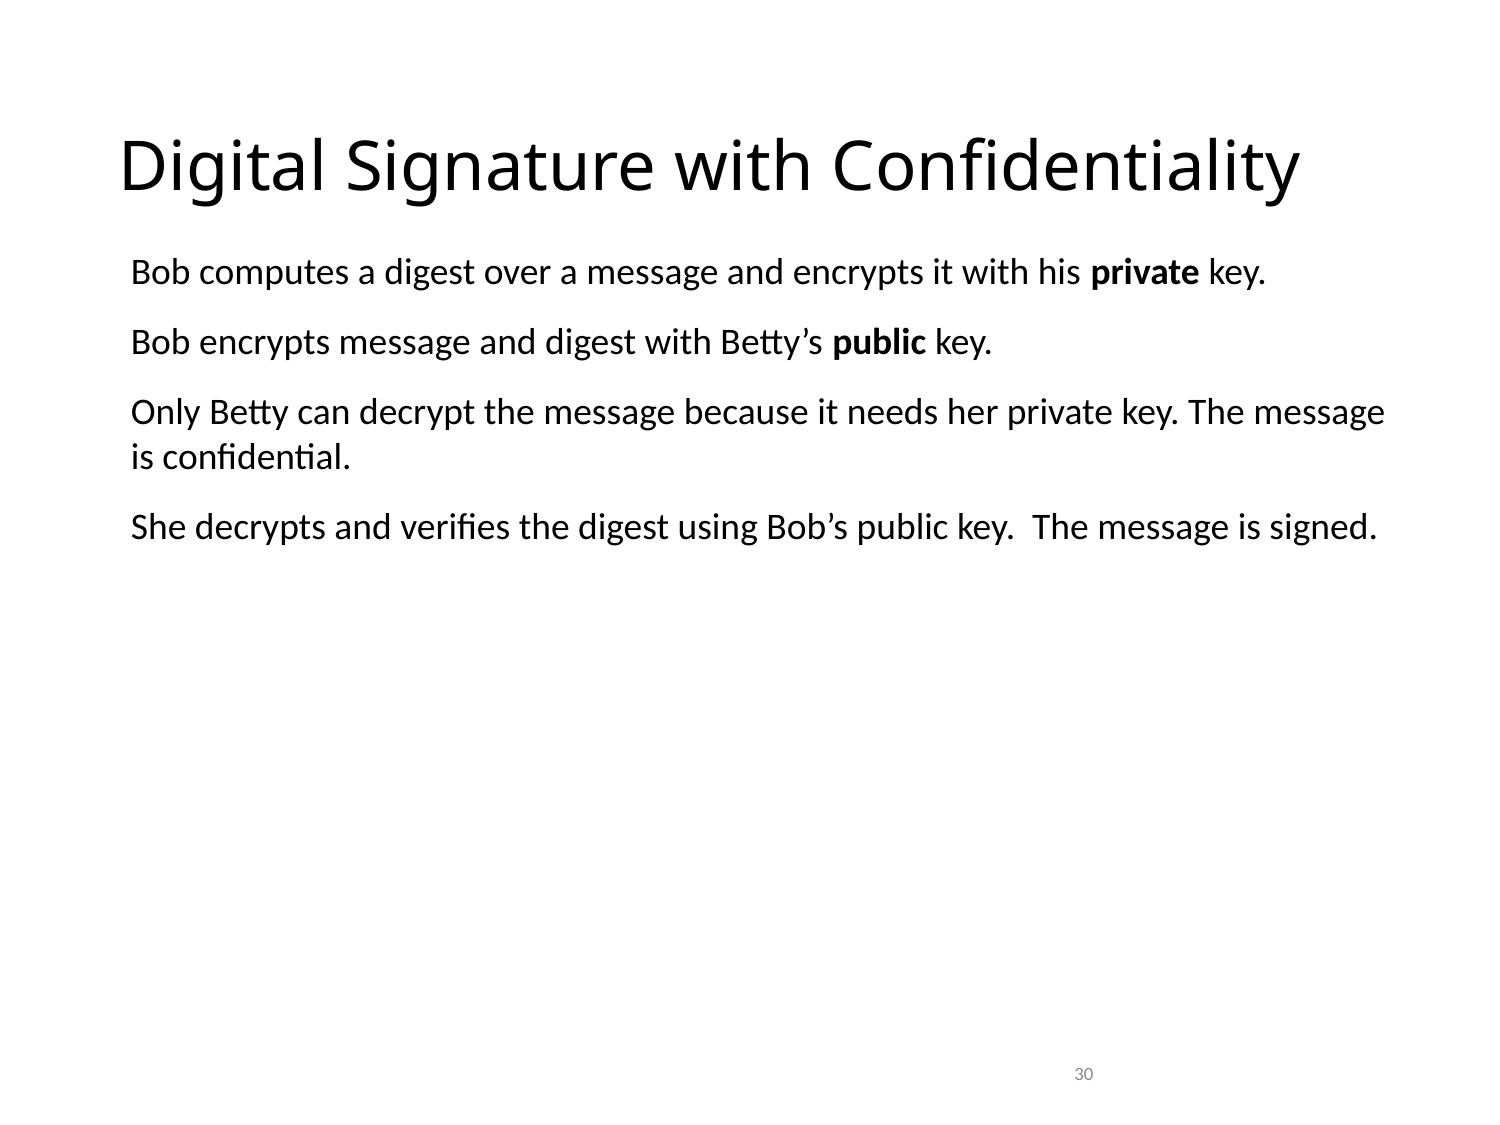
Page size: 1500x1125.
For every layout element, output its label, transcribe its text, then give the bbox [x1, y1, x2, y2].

text_box Bob computes a digest over a message and encrypts it with his private key. Bob encrypts message and digest with Betty’s public key. Only Betty can decrypt the message because it needs her private key. The message is confidential. She decrypts and verifies the digest using Bob’s public key. The message is signed. [112, 237, 1409, 556]
title Digital Signature with Confidentiality [103, 59, 1397, 278]
slide_number 30 [1059, 1042, 1397, 1103]
